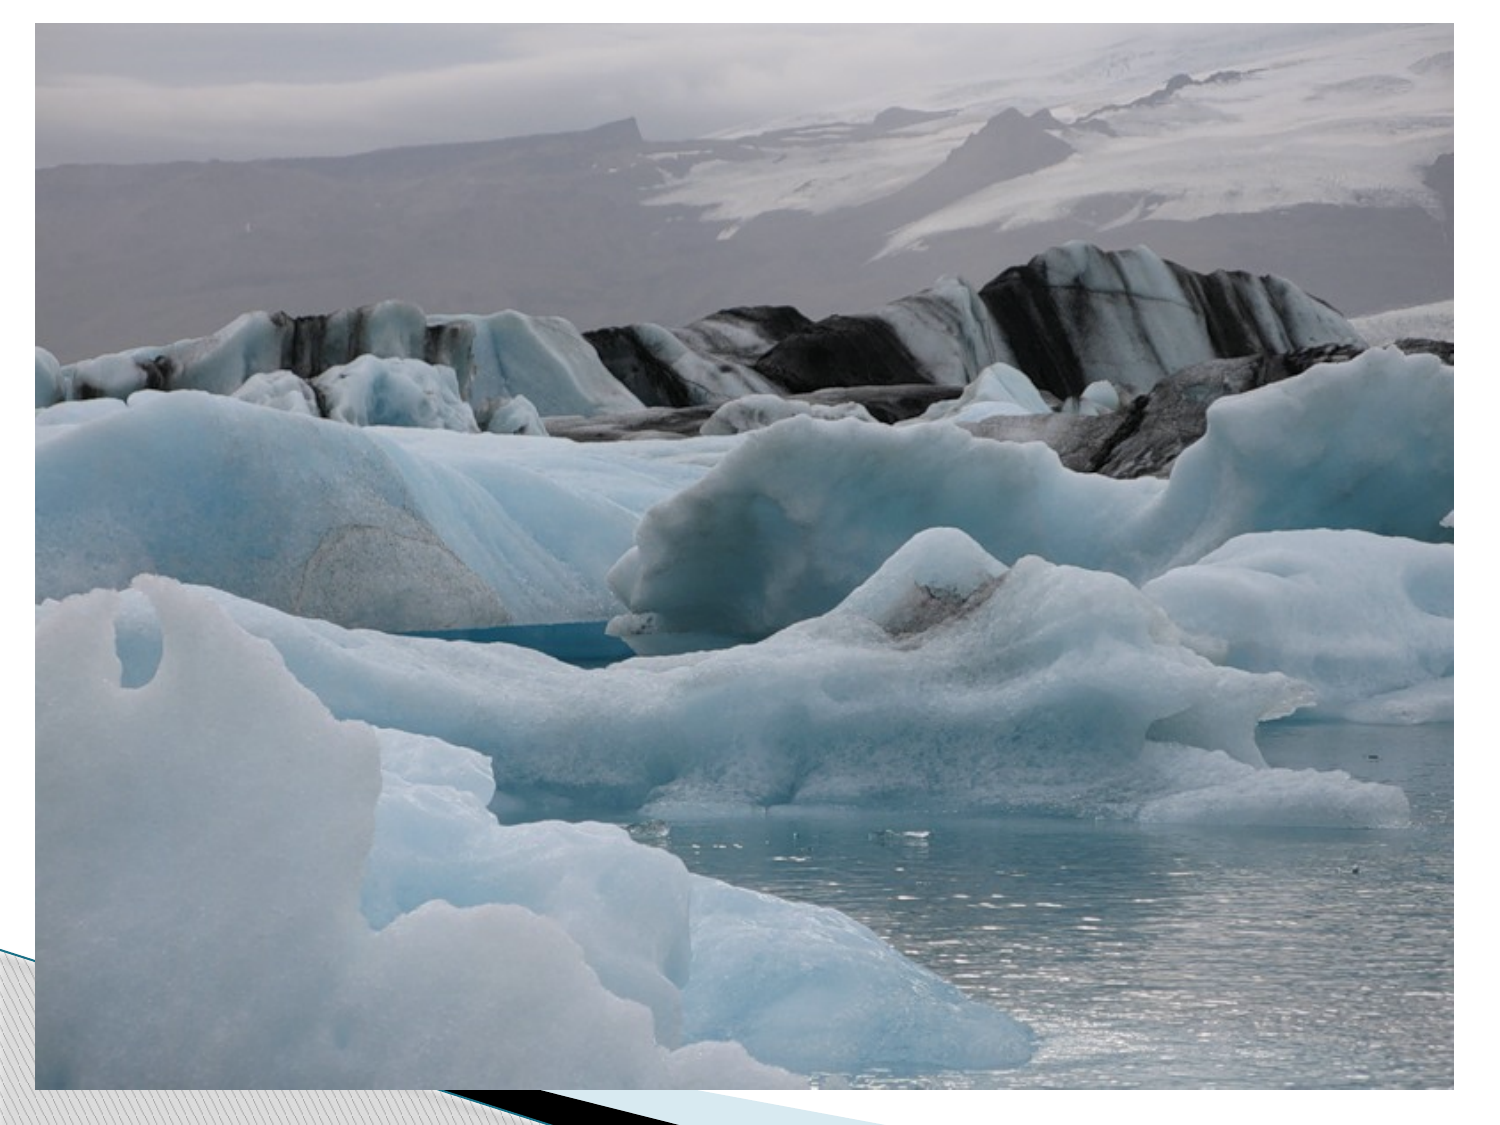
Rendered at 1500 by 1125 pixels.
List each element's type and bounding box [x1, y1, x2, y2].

list [34, 23, 1454, 1091]
